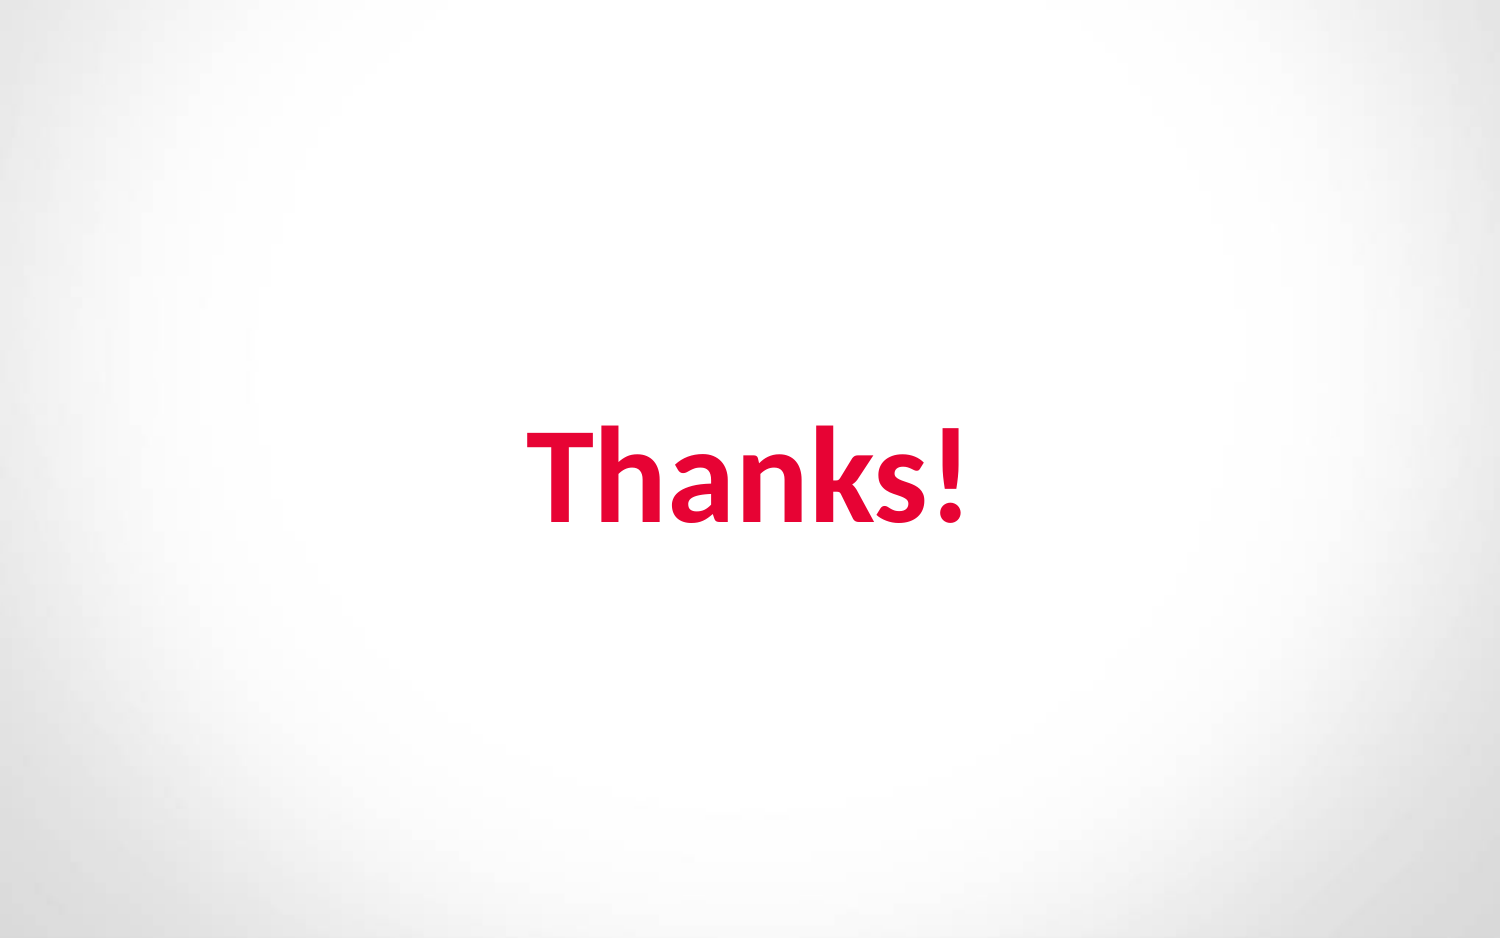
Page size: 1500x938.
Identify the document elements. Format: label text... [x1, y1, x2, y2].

picture [0, 0, 1500, 938]
text_box Thanks! [511, 377, 989, 558]
